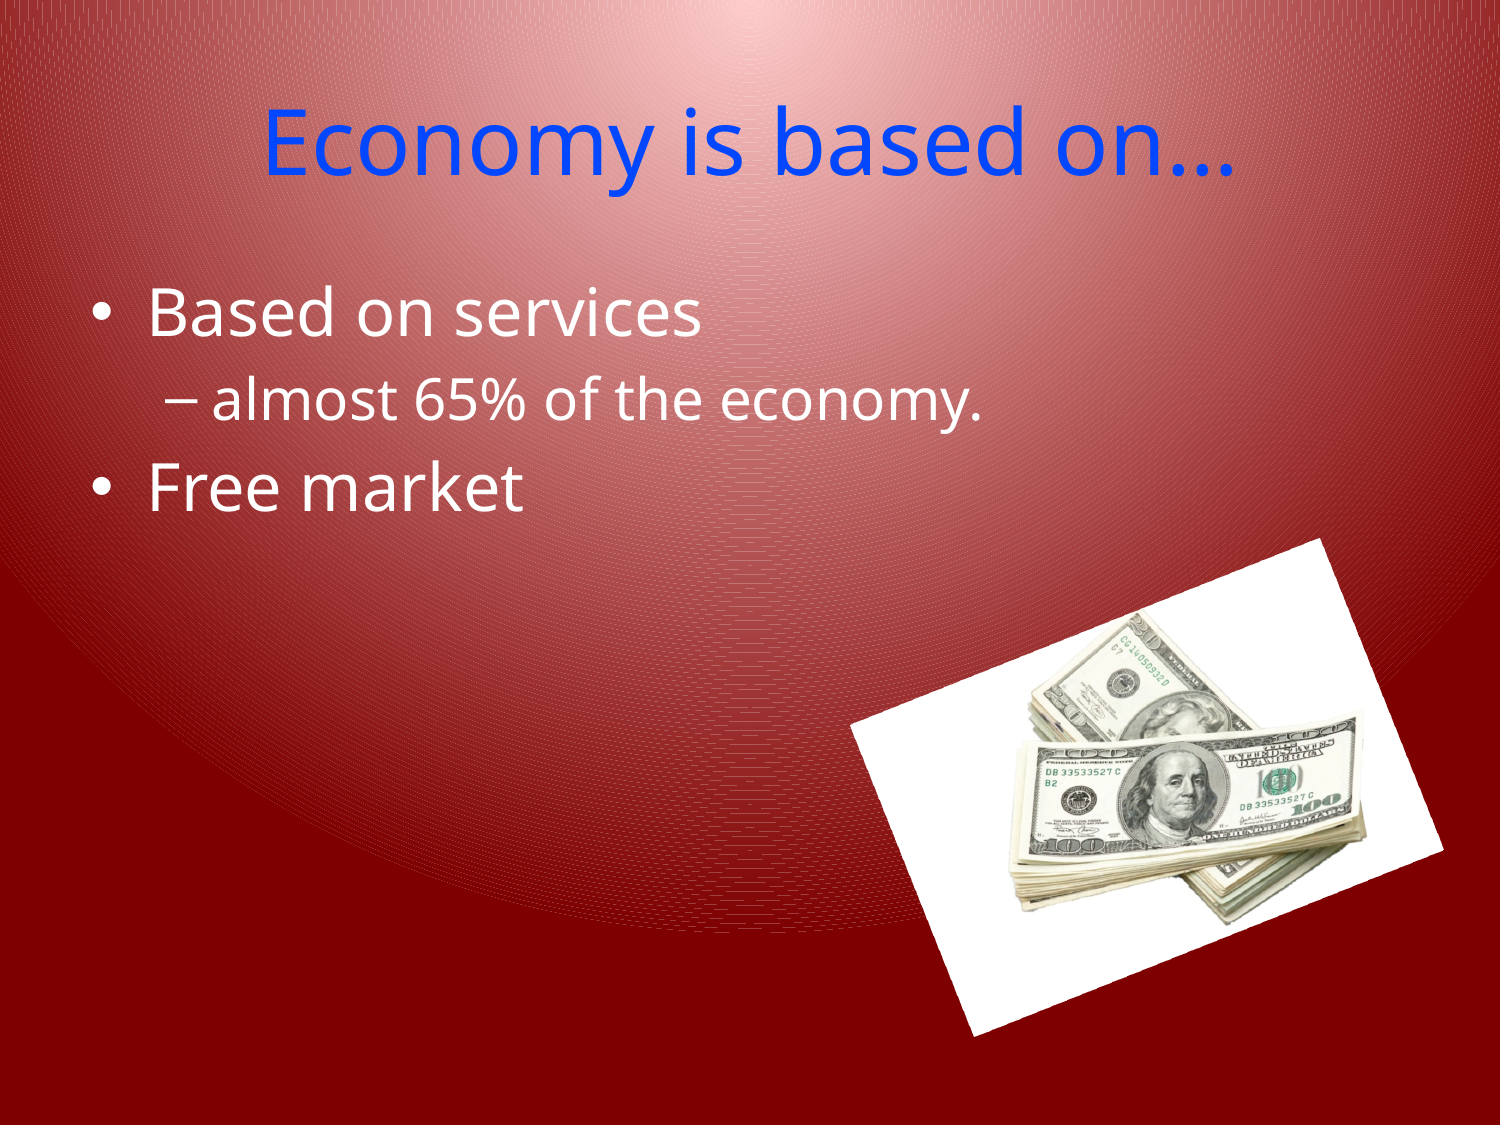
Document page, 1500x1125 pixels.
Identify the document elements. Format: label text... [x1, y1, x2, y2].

picture [851, 539, 1443, 1036]
list Based on services almost 65% of the economy. Free market [75, 262, 1425, 1005]
title Economy is based on… [75, 45, 1425, 233]
